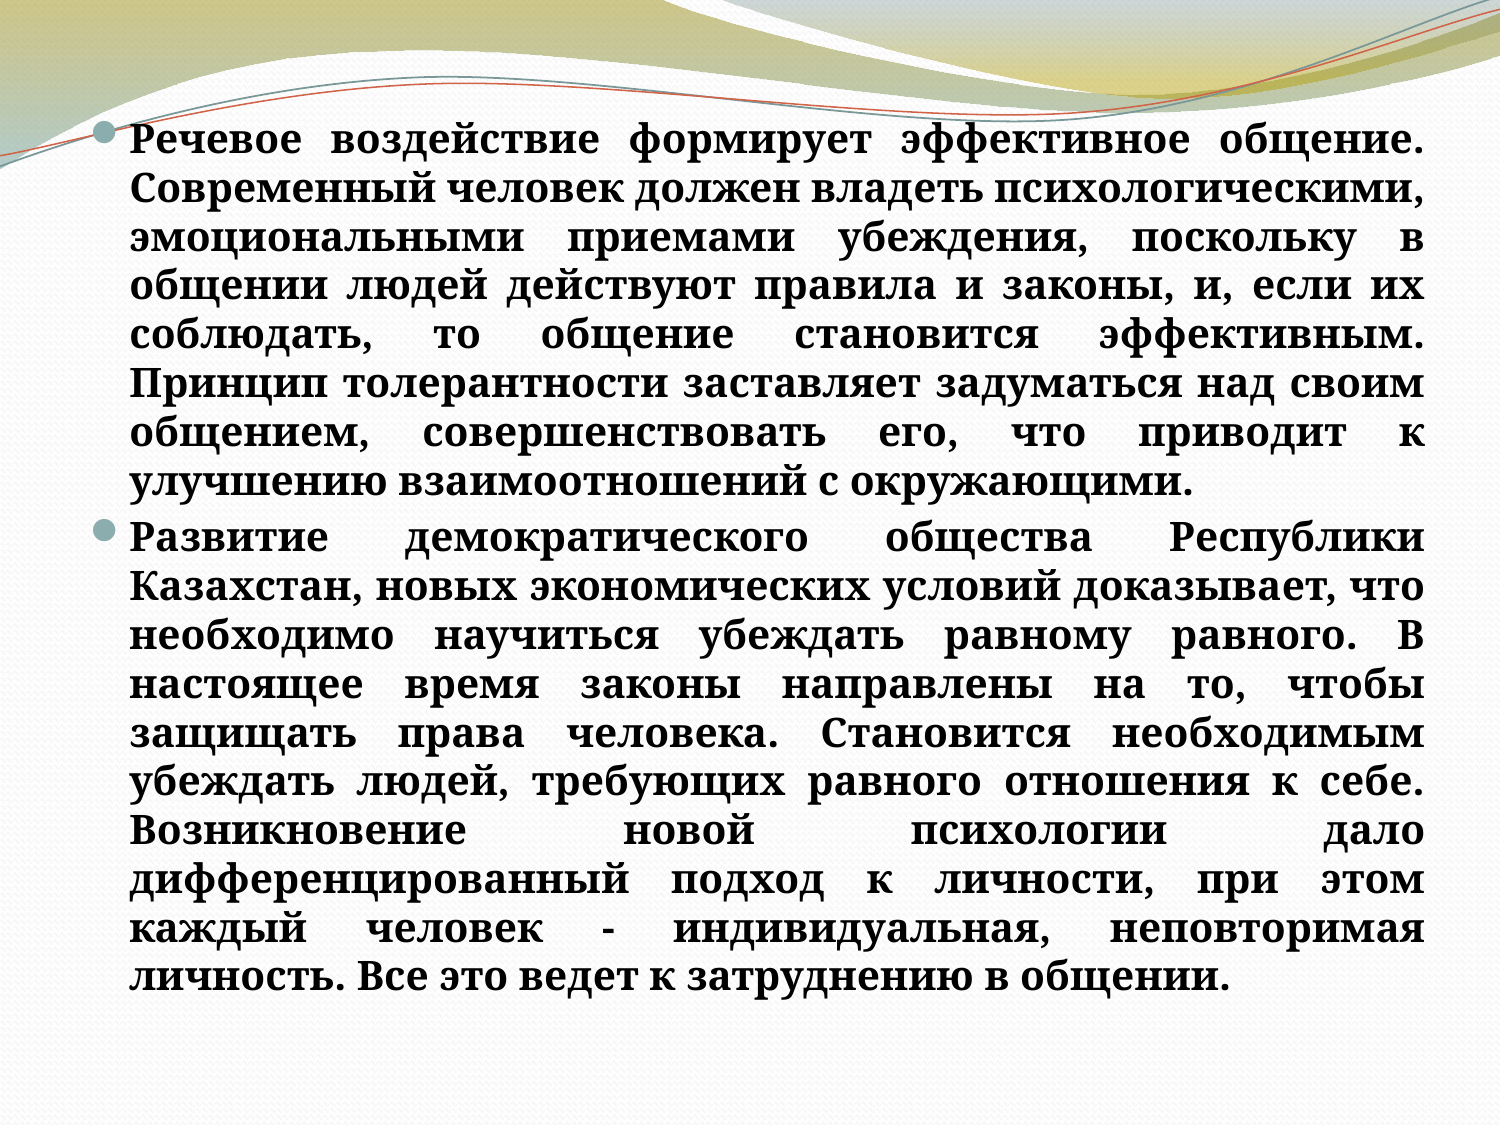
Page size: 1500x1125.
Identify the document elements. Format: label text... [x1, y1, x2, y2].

list Речевое воздействие формирует эффективное общение. Современный человек должен владеть психологическими, эмоциональными приемами убеждения, поскольку в общении людей действуют правила и законы, и, если их соблюдать, то общение становится эффективным. Принцип толерантности заставляет задуматься над своим общением, совершенствовать его, что приводит к улучшению взаимоотношений с окружающими. Развитие демократического общества Республики Казахстан, новых экономических условий доказывает, что необходимо научиться убеждать равному равного. В настоящее время законы направлены на то, чтобы защищать права человека. Становится необходимым убеждать людей, требующих равного отношения к себе. Возникновение новой психологии дало дифференцированный подход к личности, при этом каждый человек - индивидуальная, неповторимая личность. Все это ведет к затруднению в общении. [75, 105, 1442, 1038]
